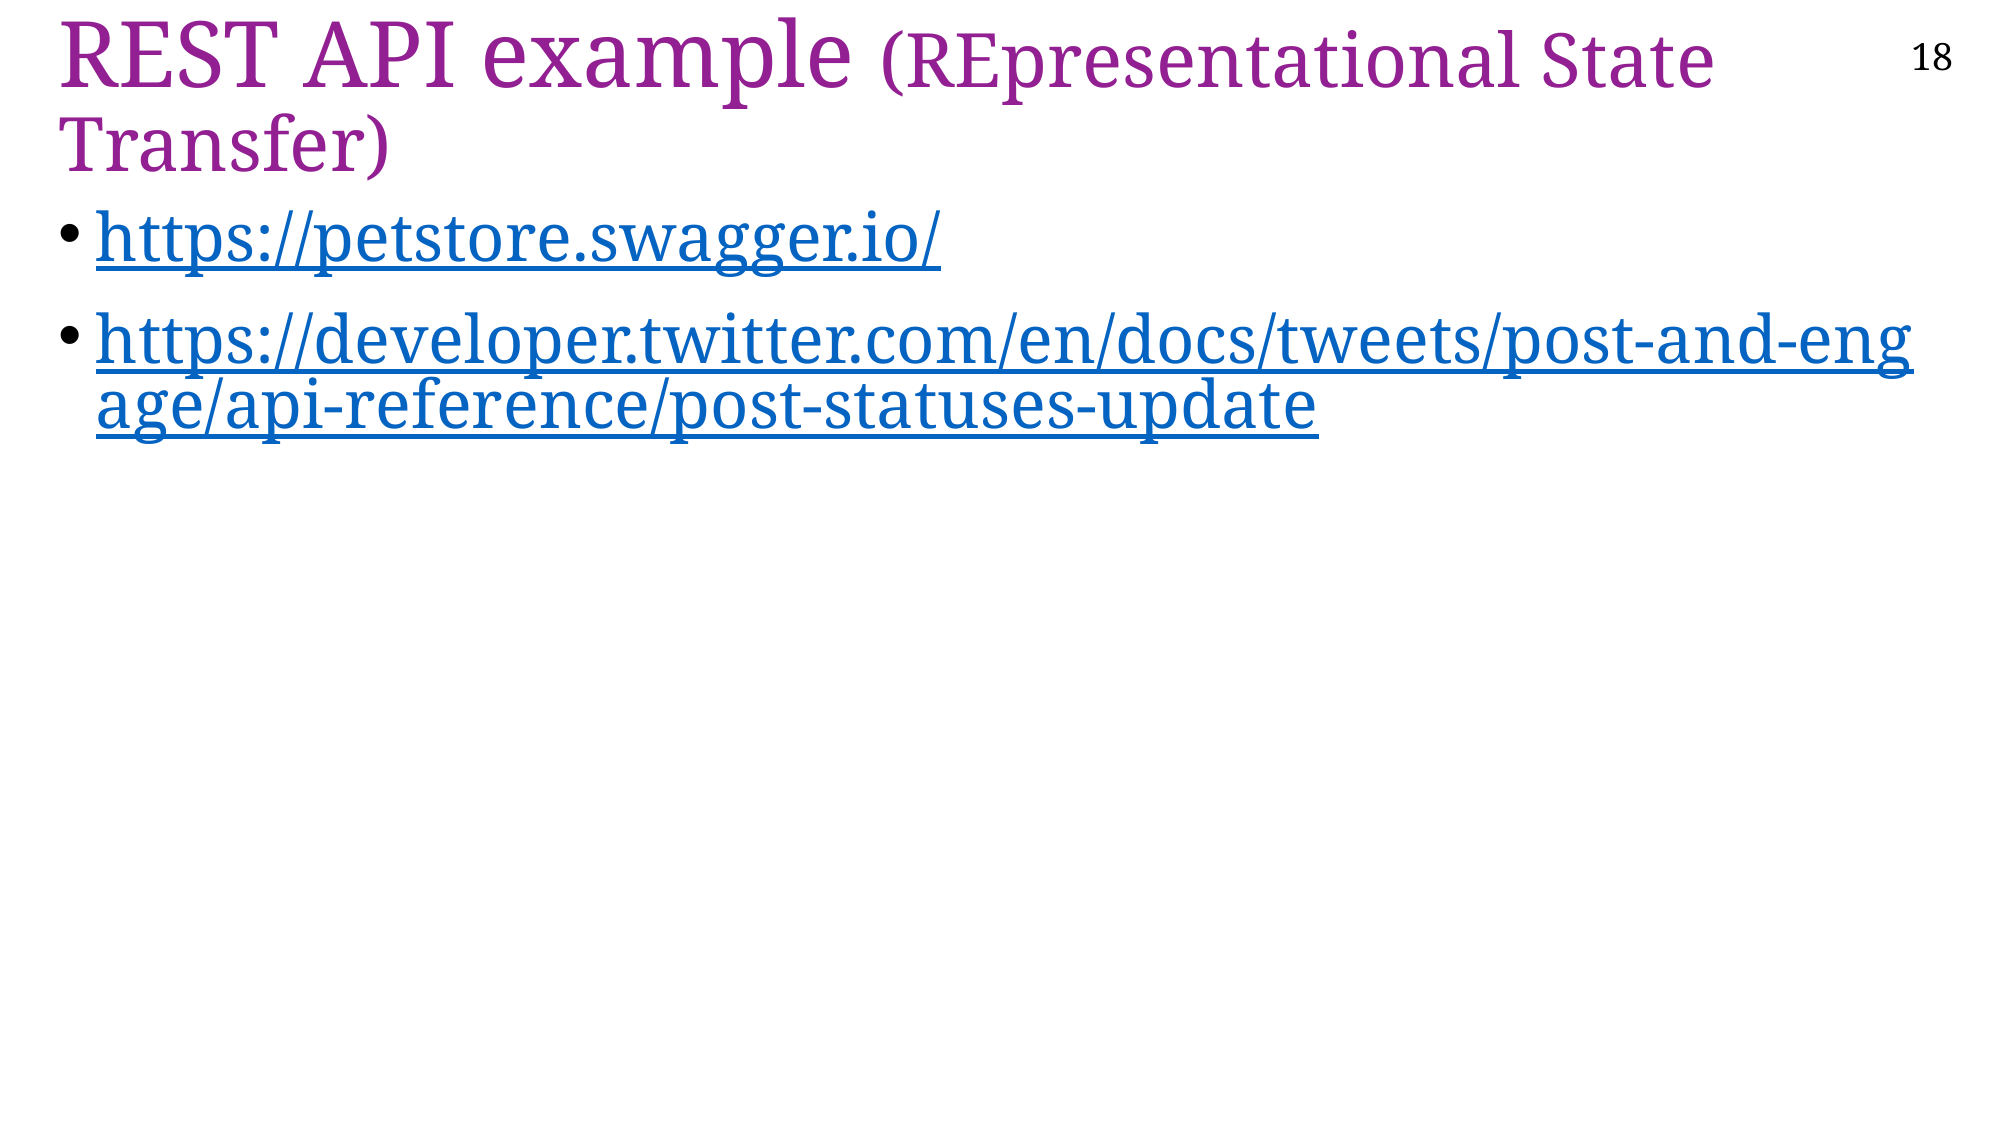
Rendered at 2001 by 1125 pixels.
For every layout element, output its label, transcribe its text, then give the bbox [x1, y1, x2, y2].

title REST API example (REpresentational State Transfer) [43, 25, 1953, 171]
list https://petstore.swagger.io/ https://developer.twitter.com/en/docs/tweets/post-and-engage/api-reference/post-statuses-update [43, 188, 1953, 1106]
